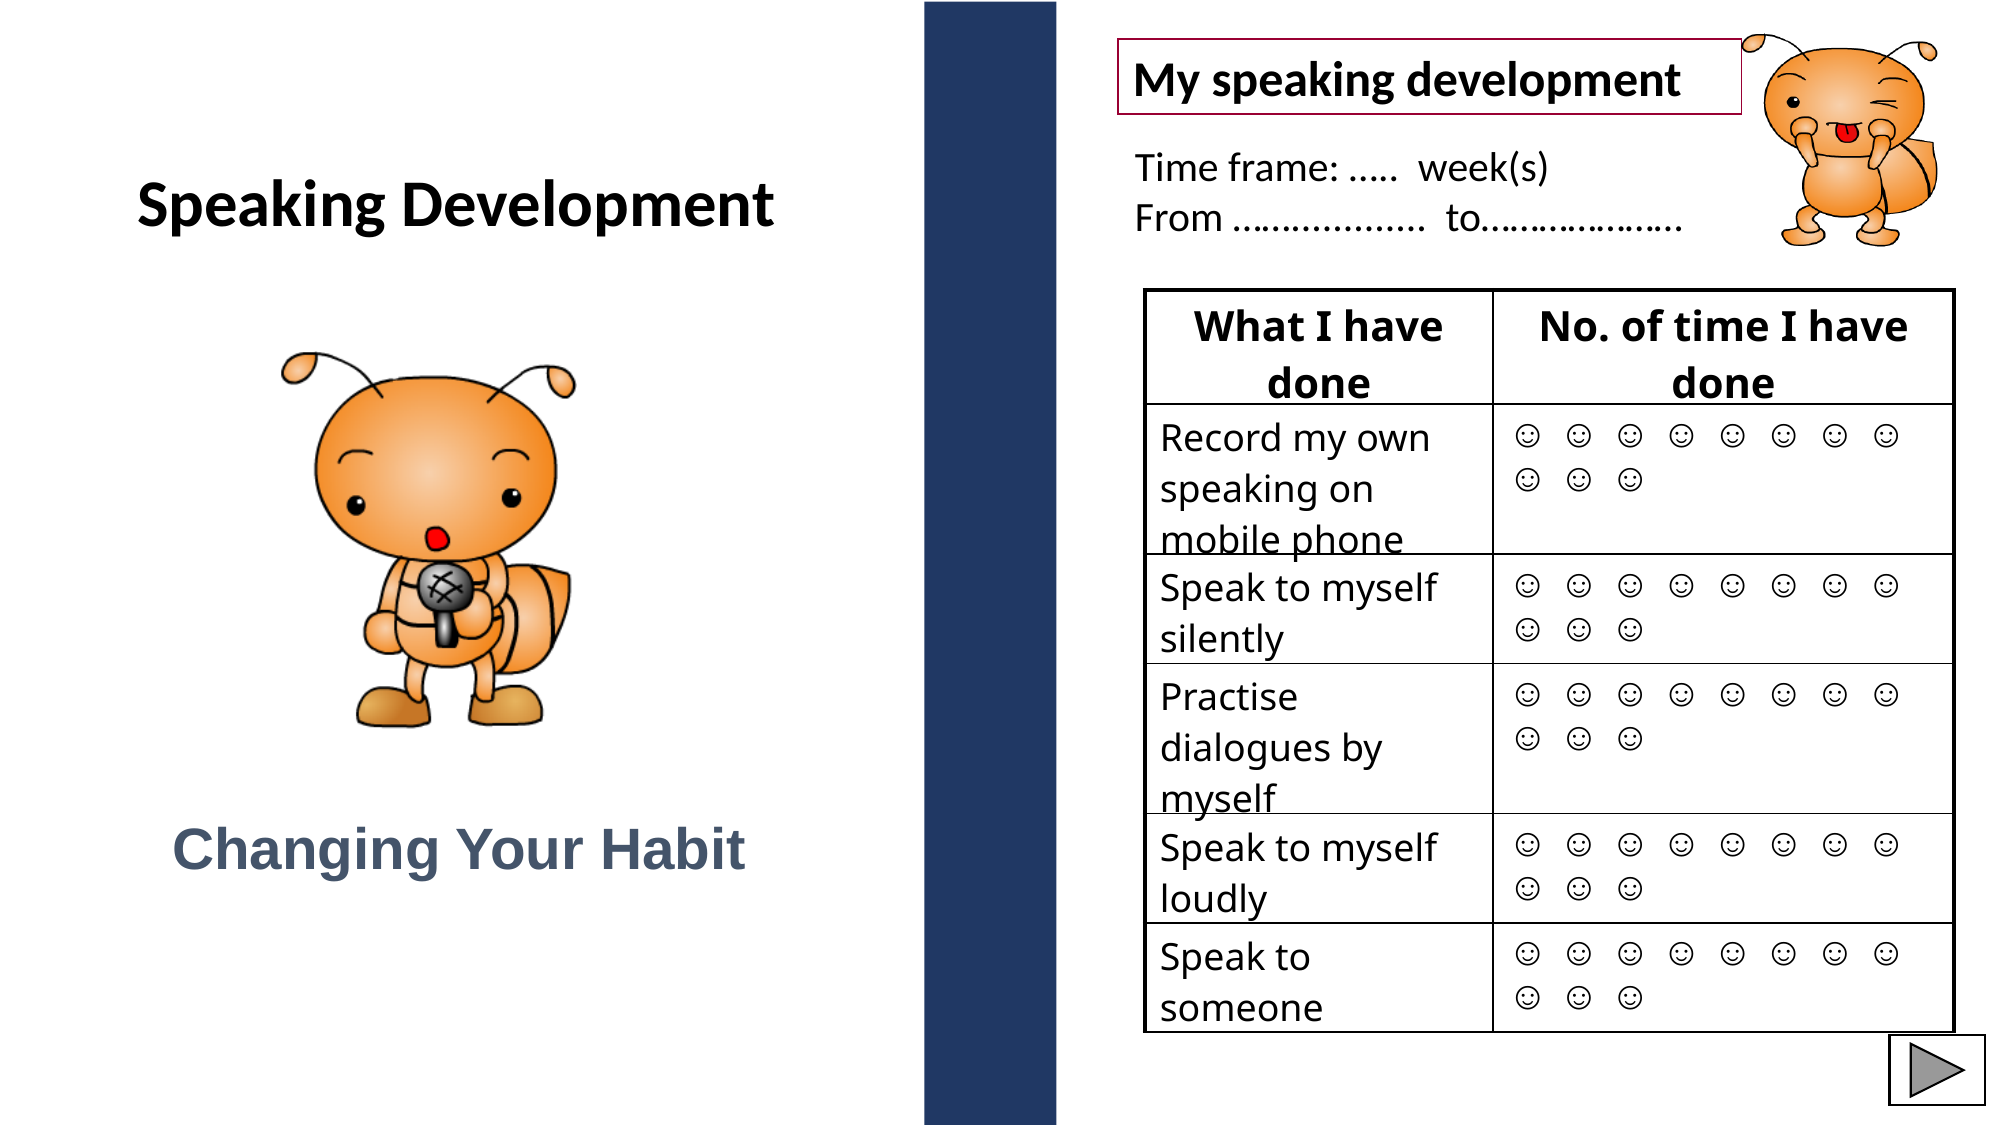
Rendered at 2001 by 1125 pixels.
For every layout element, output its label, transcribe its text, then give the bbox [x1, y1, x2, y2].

text_box Speaking Development [94, 151, 819, 248]
table_cell ☺ ☺ ☺ ☺ ☺ ☺ ☺ ☺ ☺ ☺ ☺ [1494, 555, 1952, 663]
table_cell Speak to myself silently [1147, 555, 1492, 663]
text_box [923, 1, 1057, 1125]
table_header No. of time I have done [1494, 292, 1952, 403]
text_box Changing Your Habit [77, 839, 858, 960]
table_header What I have done [1147, 292, 1492, 403]
text_box [1888, 1034, 1986, 1106]
table_cell Record my own speaking on mobile phone [1147, 405, 1492, 553]
text_box My speaking development [1118, 39, 1741, 114]
table_cell ☺ ☺ ☺ ☺ ☺ ☺ ☺ ☺ ☺ ☺ ☺ [1494, 405, 1952, 553]
table_cell Practise dialogues by myself [1147, 664, 1492, 813]
text_box Time frame: ….. week(s) From ……............. to………………… [1118, 130, 1741, 248]
picture [280, 351, 577, 731]
table_cell Speak to myself loudly [1147, 814, 1492, 922]
table_cell ☺ ☺ ☺ ☺ ☺ ☺ ☺ ☺ ☺ ☺ ☺ [1494, 664, 1952, 813]
table_cell ☺ ☺ ☺ ☺ ☺ ☺ ☺ ☺ ☺ ☺ ☺ [1494, 814, 1952, 922]
table_cell ☺ ☺ ☺ ☺ ☺ ☺ ☺ ☺ ☺ ☺ ☺ [1494, 924, 1952, 1031]
table_cell Speak to someone [1147, 924, 1492, 1031]
picture [1741, 33, 1938, 254]
